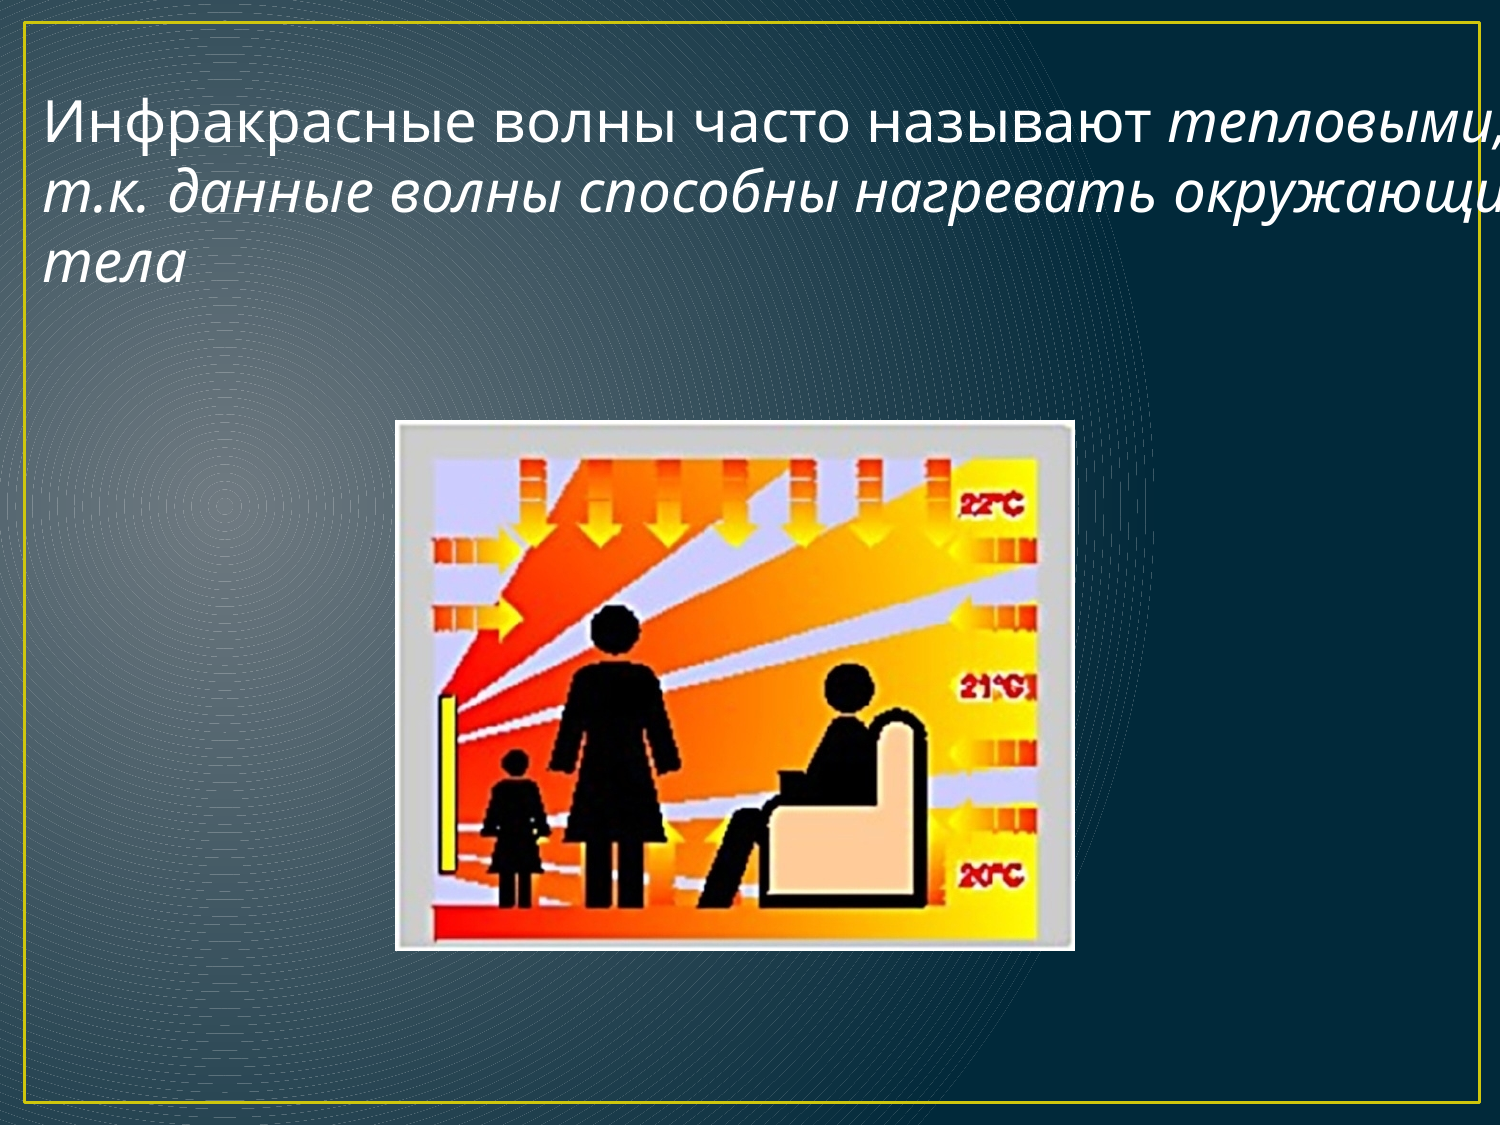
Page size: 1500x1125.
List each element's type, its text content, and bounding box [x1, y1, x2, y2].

picture [395, 420, 1083, 952]
text_box Инфракрасные волны часто называют тепловыми, т.к. данные волны способны нагревать окружающие тела [27, 76, 1500, 302]
picture [994, 957, 1007, 967]
